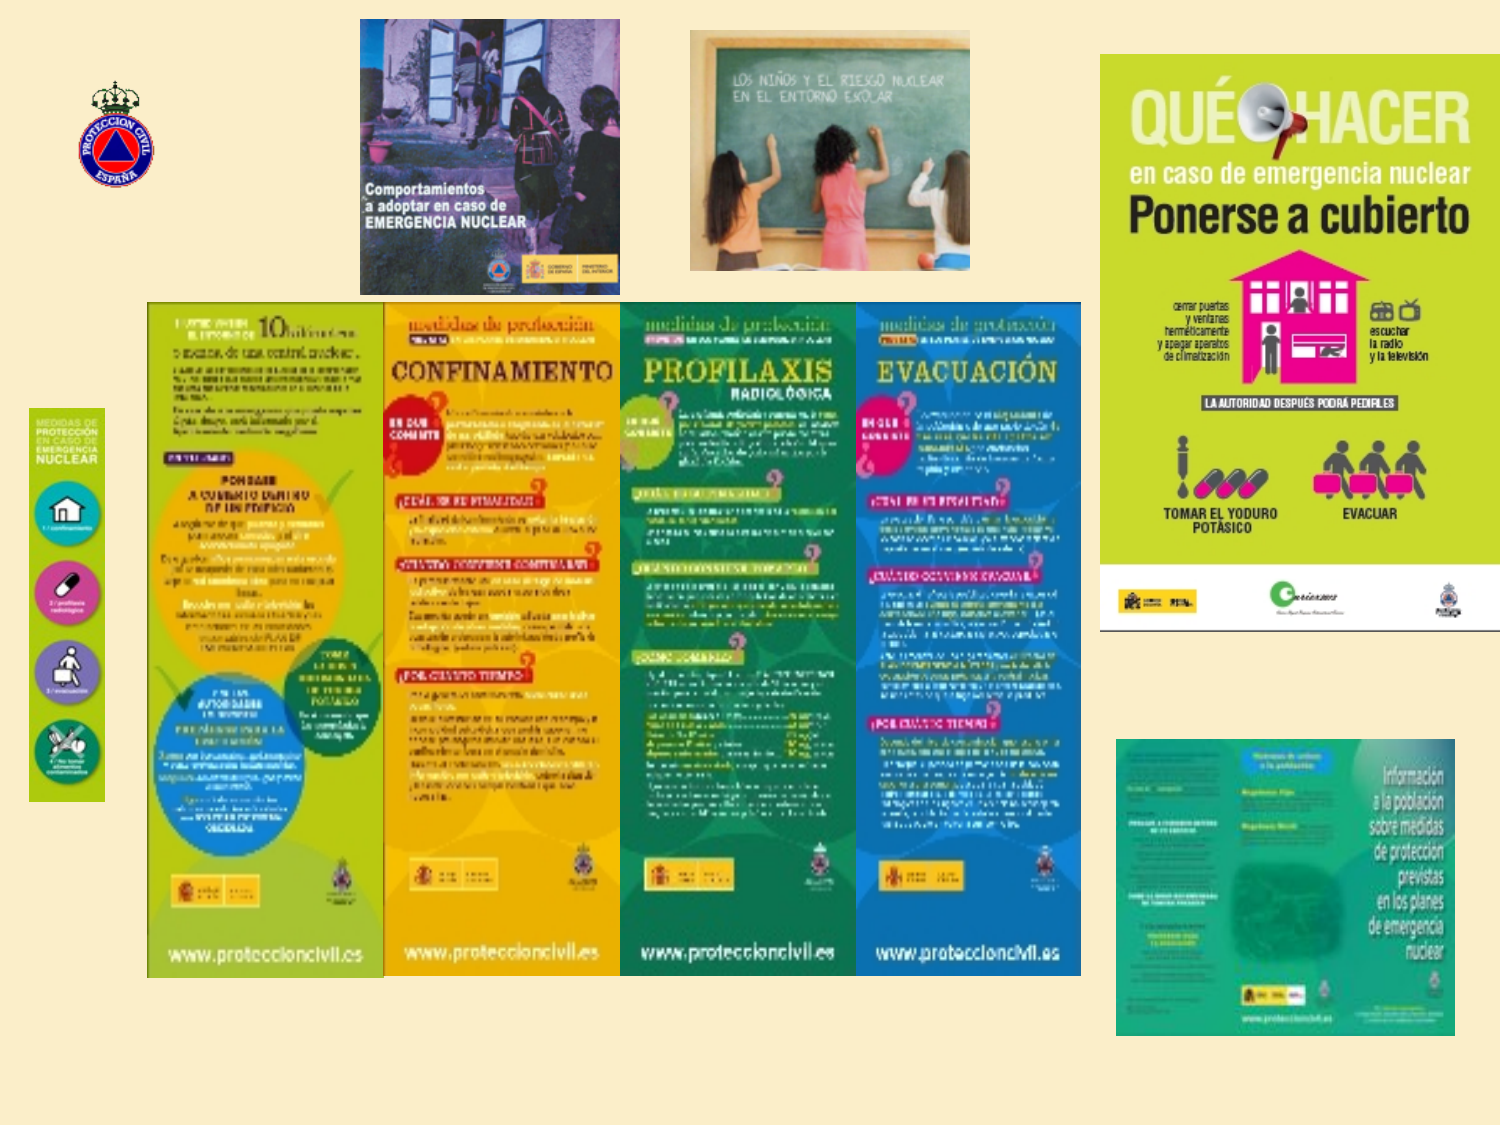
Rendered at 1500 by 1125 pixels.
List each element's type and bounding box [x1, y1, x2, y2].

list [147, 302, 374, 978]
picture [383, 302, 1081, 977]
picture [690, 30, 970, 271]
picture [359, 18, 621, 296]
picture [1099, 54, 1500, 632]
picture [1115, 739, 1455, 1036]
picture [29, 408, 105, 802]
picture [76, 77, 156, 193]
